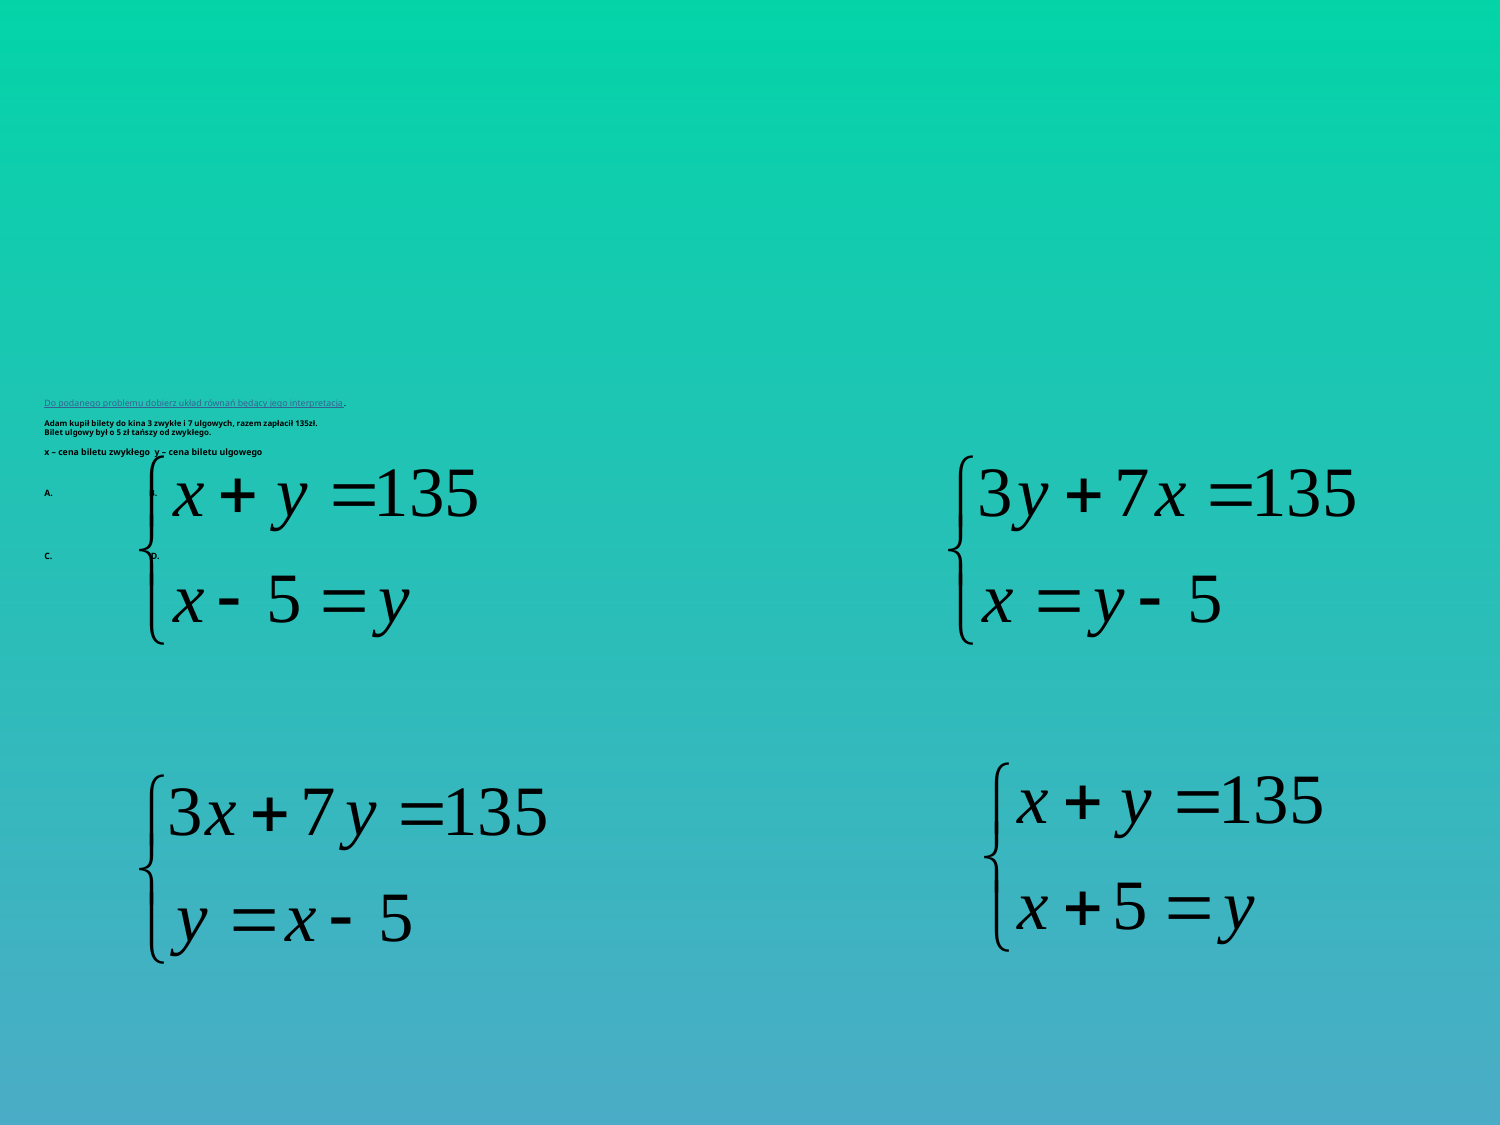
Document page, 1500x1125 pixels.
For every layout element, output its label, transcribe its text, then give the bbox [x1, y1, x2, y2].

title Do podanego problemu dobierz układ równań będący jego interpretacją. Adam kupił bilety do kina 3 zwykłe i 7 ulgowych, razem zapłacił 135zł. Bilet ulgowy był o 5 zł tańszy od zwykłego. x – cena biletu zwykłego y – cena biletu ulgowego A. B. C. D. [29, 385, 1447, 573]
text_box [968, 751, 1335, 965]
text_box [932, 443, 1371, 657]
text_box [123, 444, 491, 658]
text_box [123, 762, 562, 976]
